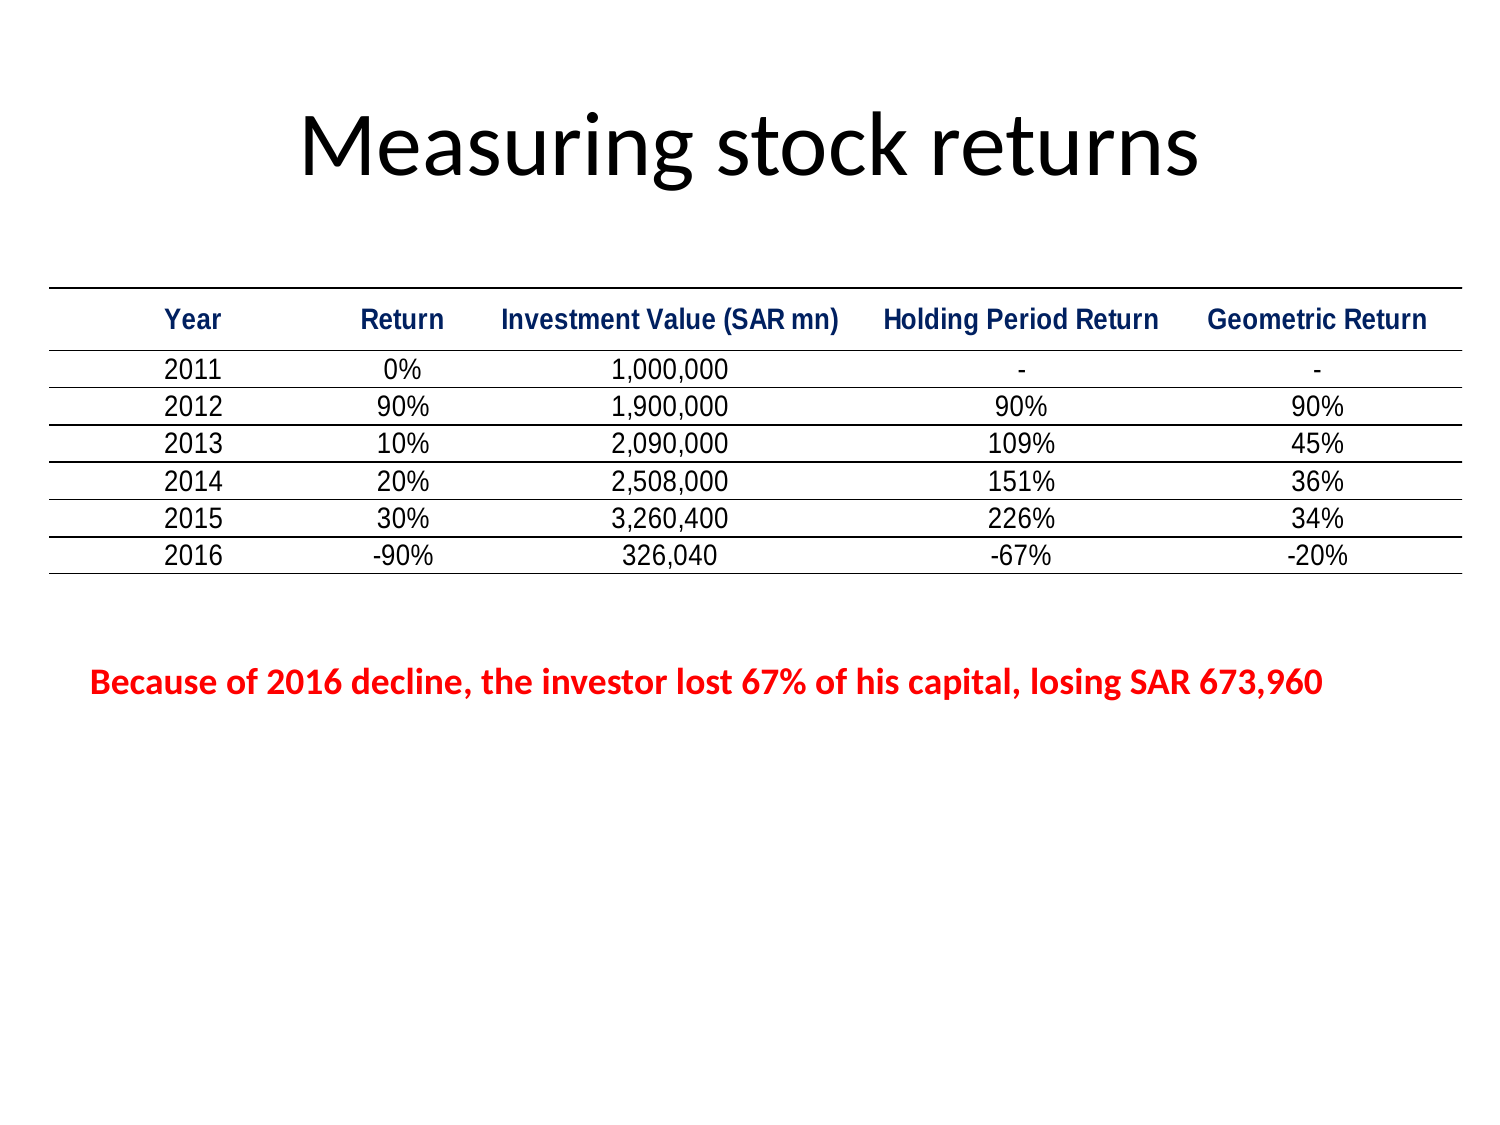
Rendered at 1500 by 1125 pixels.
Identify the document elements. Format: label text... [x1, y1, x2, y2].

text_box Because of 2016 decline, the investor lost 67% of his capital, losing SAR 673,960 [75, 649, 1388, 710]
title Measuring stock returns [75, 45, 1425, 233]
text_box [48, 287, 1464, 576]
